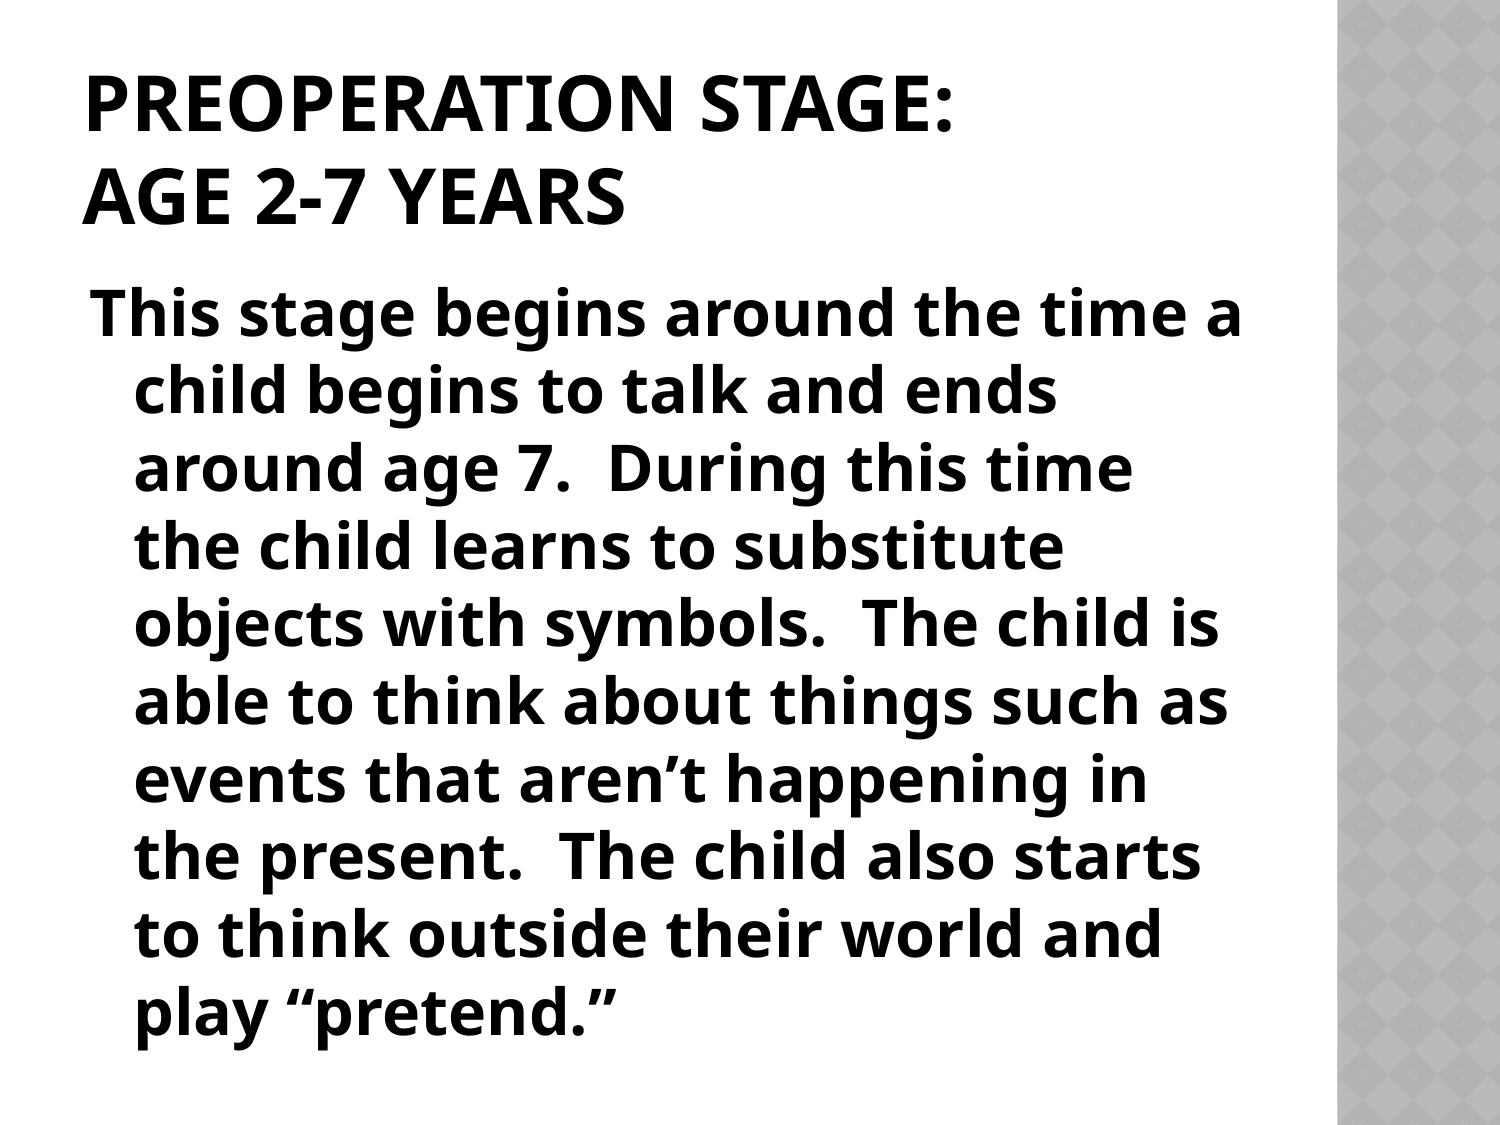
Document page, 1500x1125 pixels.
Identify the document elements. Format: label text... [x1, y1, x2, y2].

title Preoperation Stage: age 2-7 years [75, 52, 1263, 240]
list This stage begins around the time a child begins to talk and ends around age 7. During this time the child learns to substitute objects with symbols. The child is able to think about things such as events that aren’t happening in the present. The child also starts to think outside their world and play “pretend.” [75, 264, 1263, 1059]
